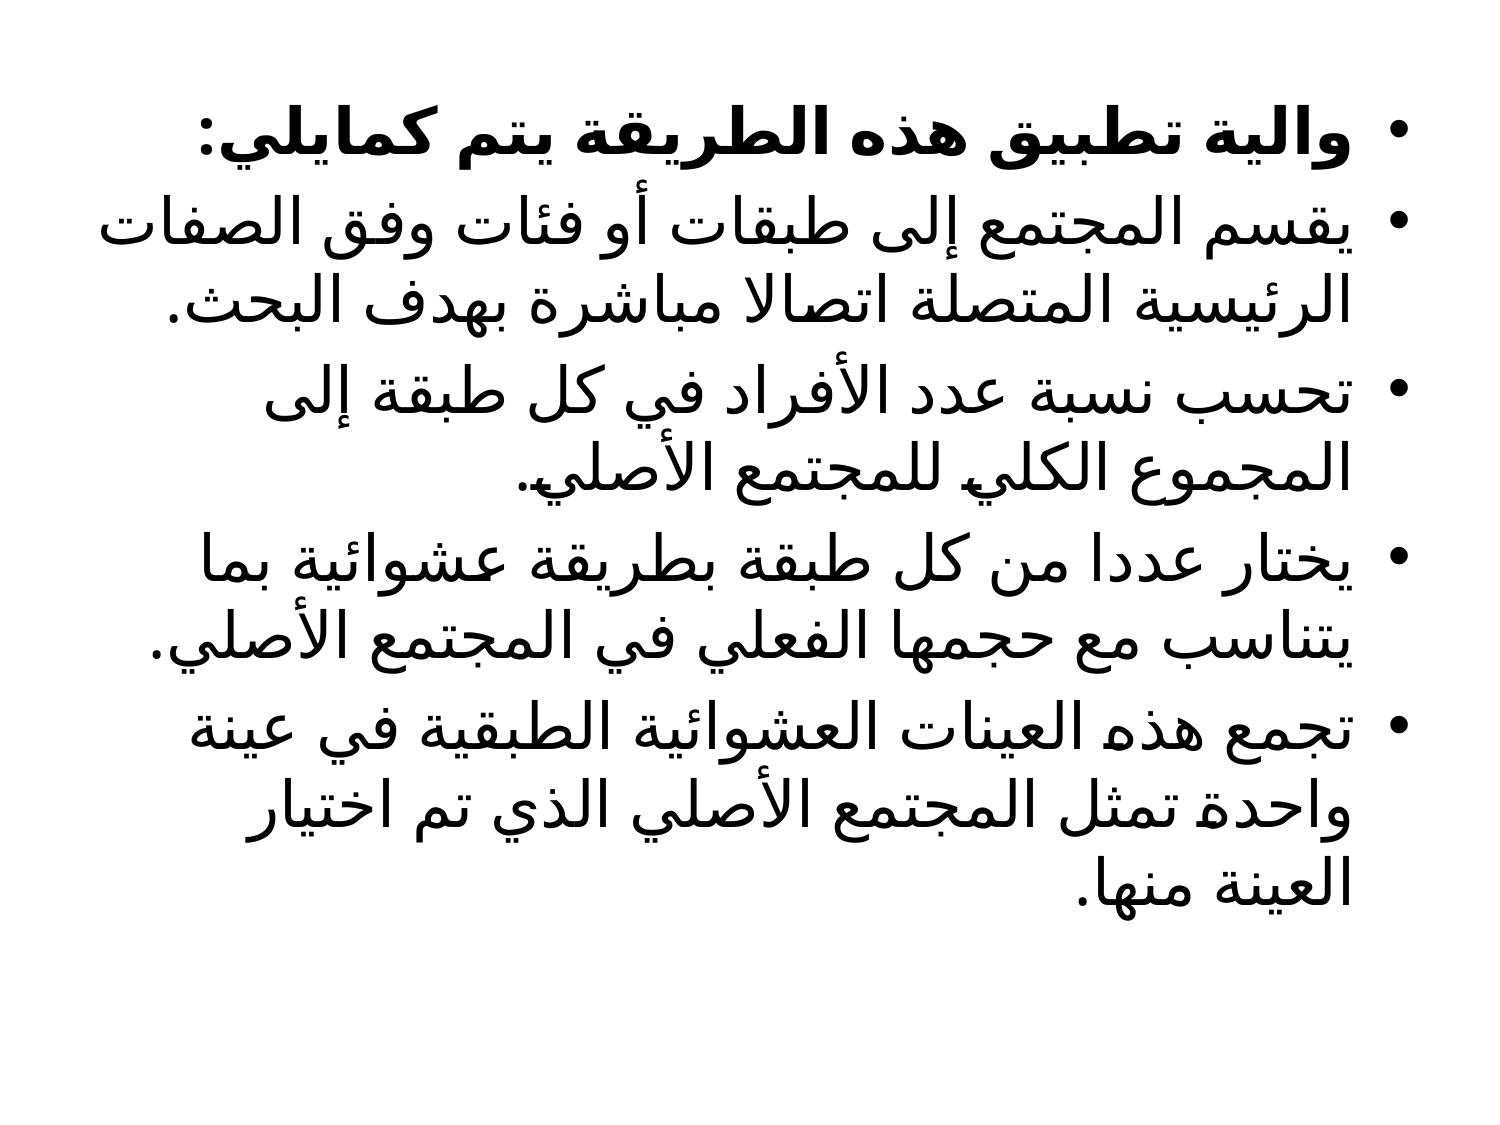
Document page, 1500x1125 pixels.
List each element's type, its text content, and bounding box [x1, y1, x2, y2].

list والية تطبيق هذه الطريقة يتم كمايلي: يقسم المجتمع إلى طبقات أو فئات وفق الصفات الرئيسية المتصلة اتصالا مباشرة بهدف البحث. تحسب نسبة عدد الأفراد في كل طبقة إلى المجموع الكلي للمجتمع الأصلي. يختار عددا من كل طبقة بطريقة عشوائية بما يتناسب مع حجمها الفعلي في المجتمع الأصلي. تجمع هذه العينات العشوائية الطبقية في عينة واحدة تمثل المجتمع الأصلي الذي تم اختيار العينة منها. [75, 82, 1425, 1005]
